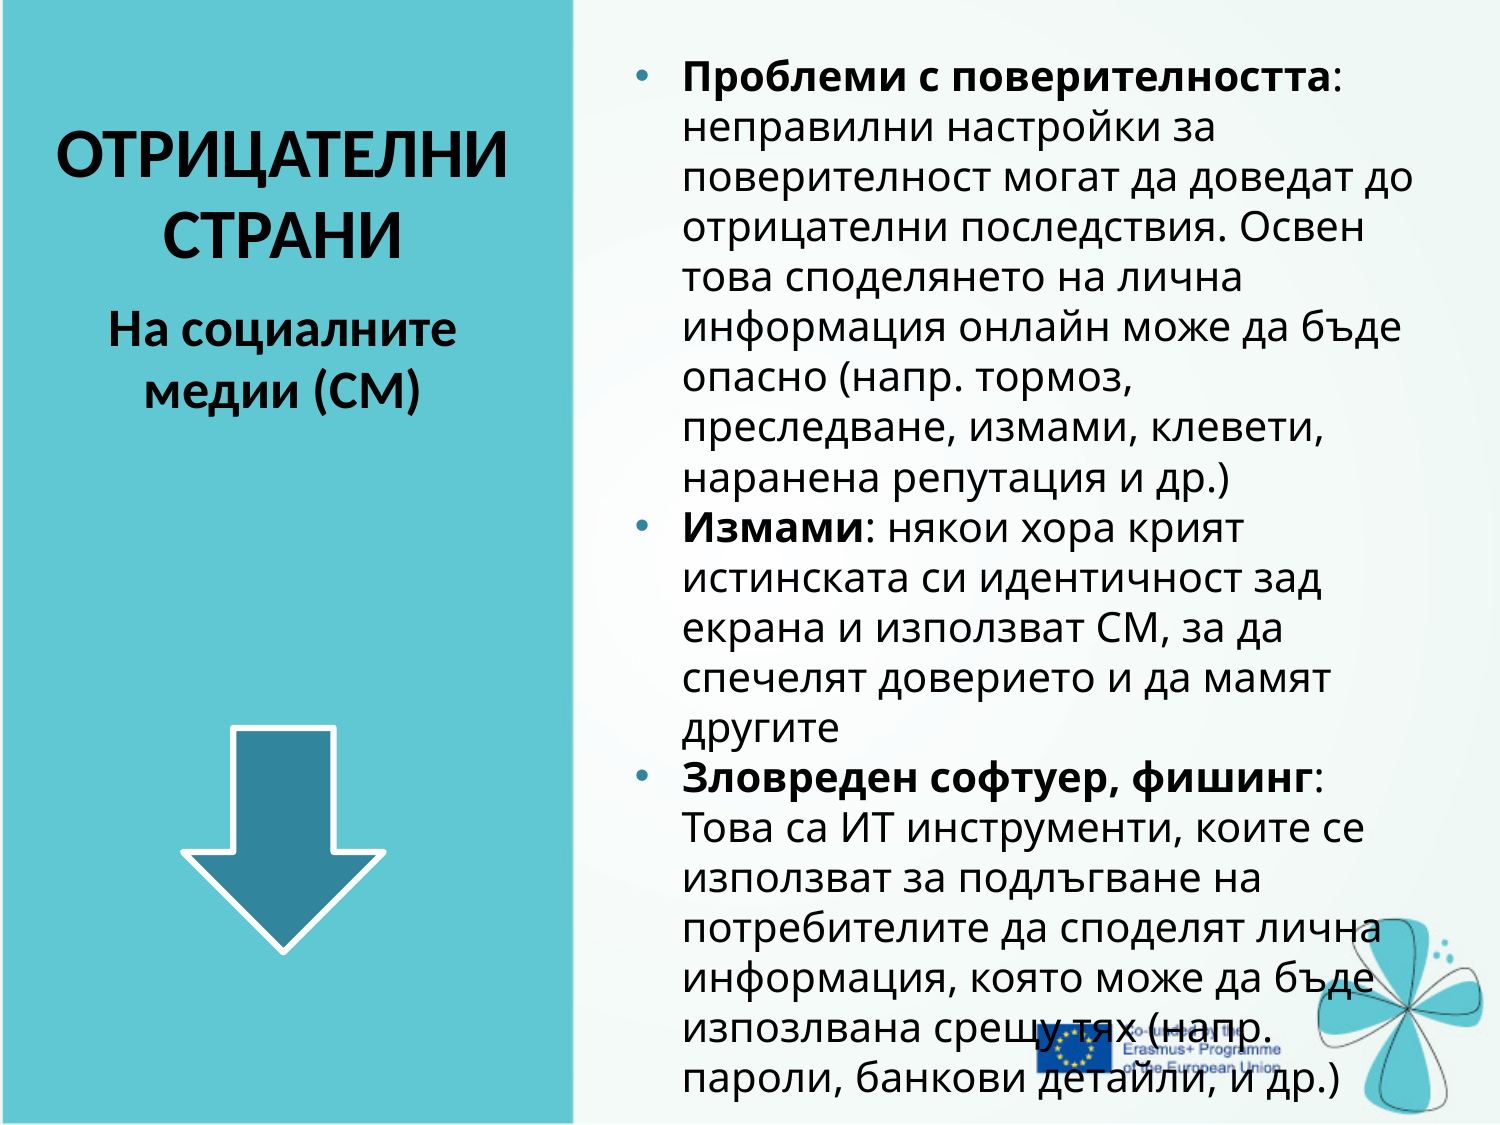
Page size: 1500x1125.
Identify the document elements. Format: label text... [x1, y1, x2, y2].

picture [0, 0, 1500, 1125]
table_header ОТРИцАТЕЛНИ СТРАНИ На социалните медии (СМ) [18, 114, 549, 479]
text_box Проблеми с поверителността: неправилни настройки за поверителност могат да доведат до отрицателни последствия. Освен това споделянето на лична информация онлайн може да бъде опасно (напр. тормоз, преследване, измами, клевети, наранена репутация и др.) Измами: някои хора крият истинската си идентичност зад екрана и използват СМ, за да спечелят доверието и да мамят другите Зловреден софтуер, фишинг: Това са ИТ инструменти, коите се използват за подлъгване на потребителите да споделят лична информация, която може да бъде изпозлвана срещу тях (напр. пароли, банкови детайли, и др.) [620, 42, 1436, 1108]
text_box [181, 725, 386, 955]
